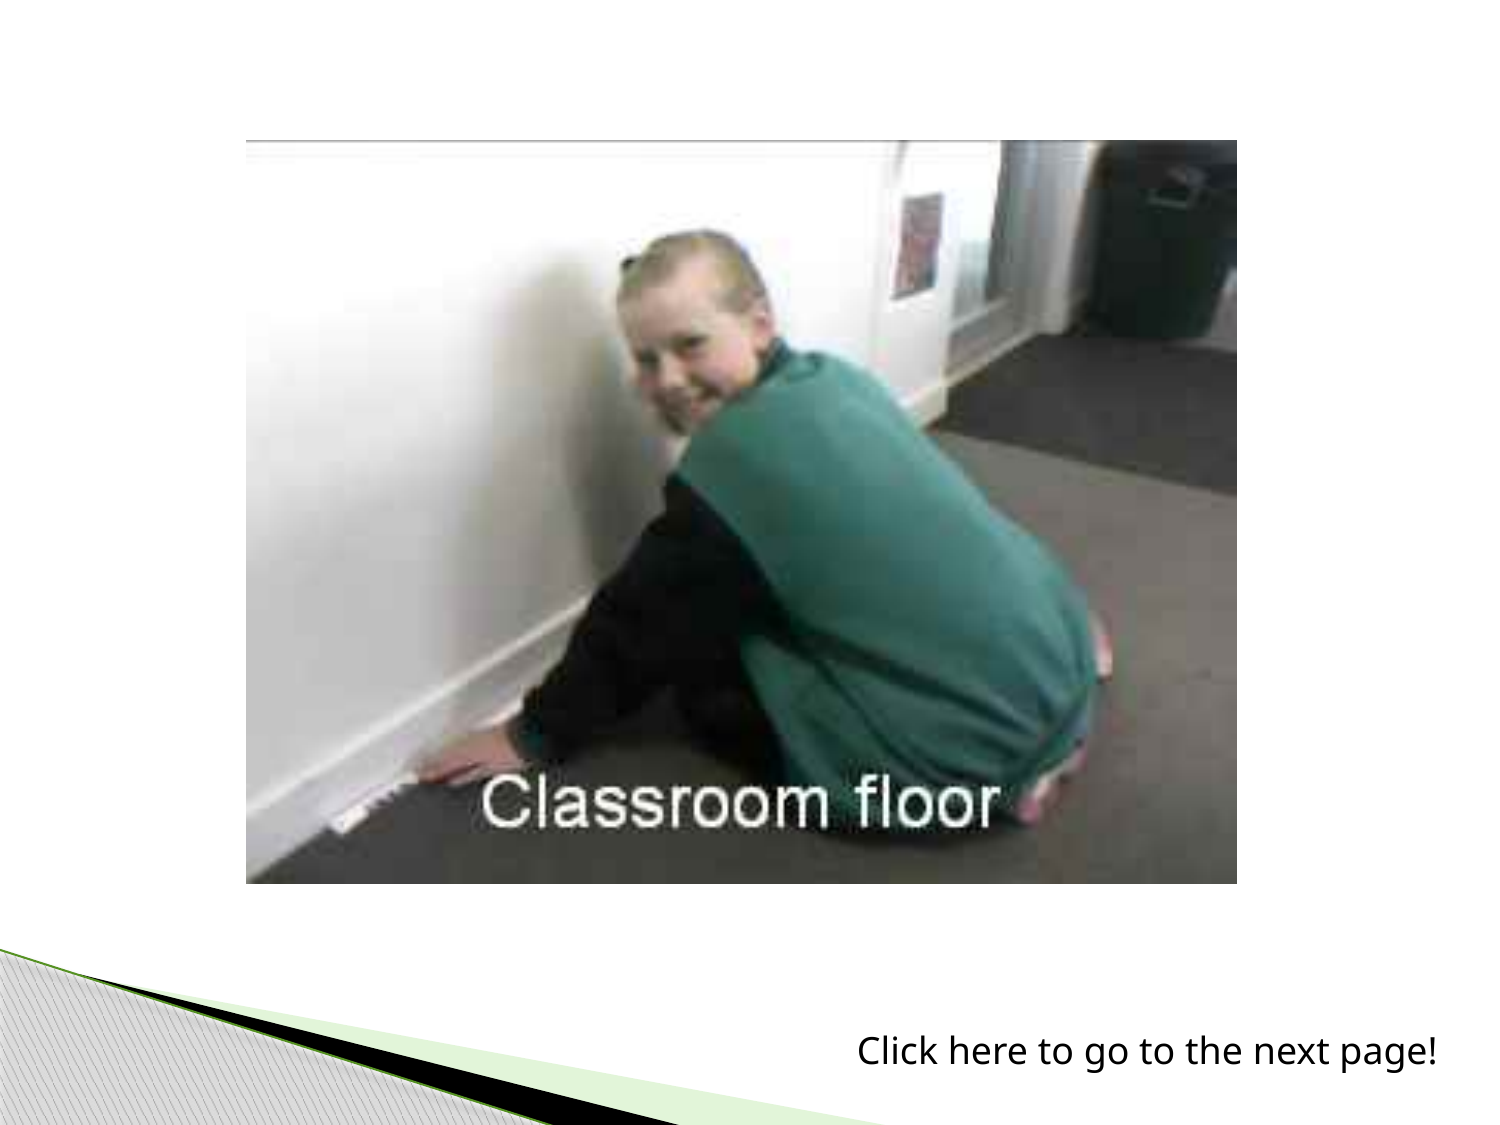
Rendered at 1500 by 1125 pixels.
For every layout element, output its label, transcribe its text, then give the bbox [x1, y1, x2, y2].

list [245, 140, 1238, 884]
text_box Click here to go to the next page! [621, 1019, 1454, 1080]
